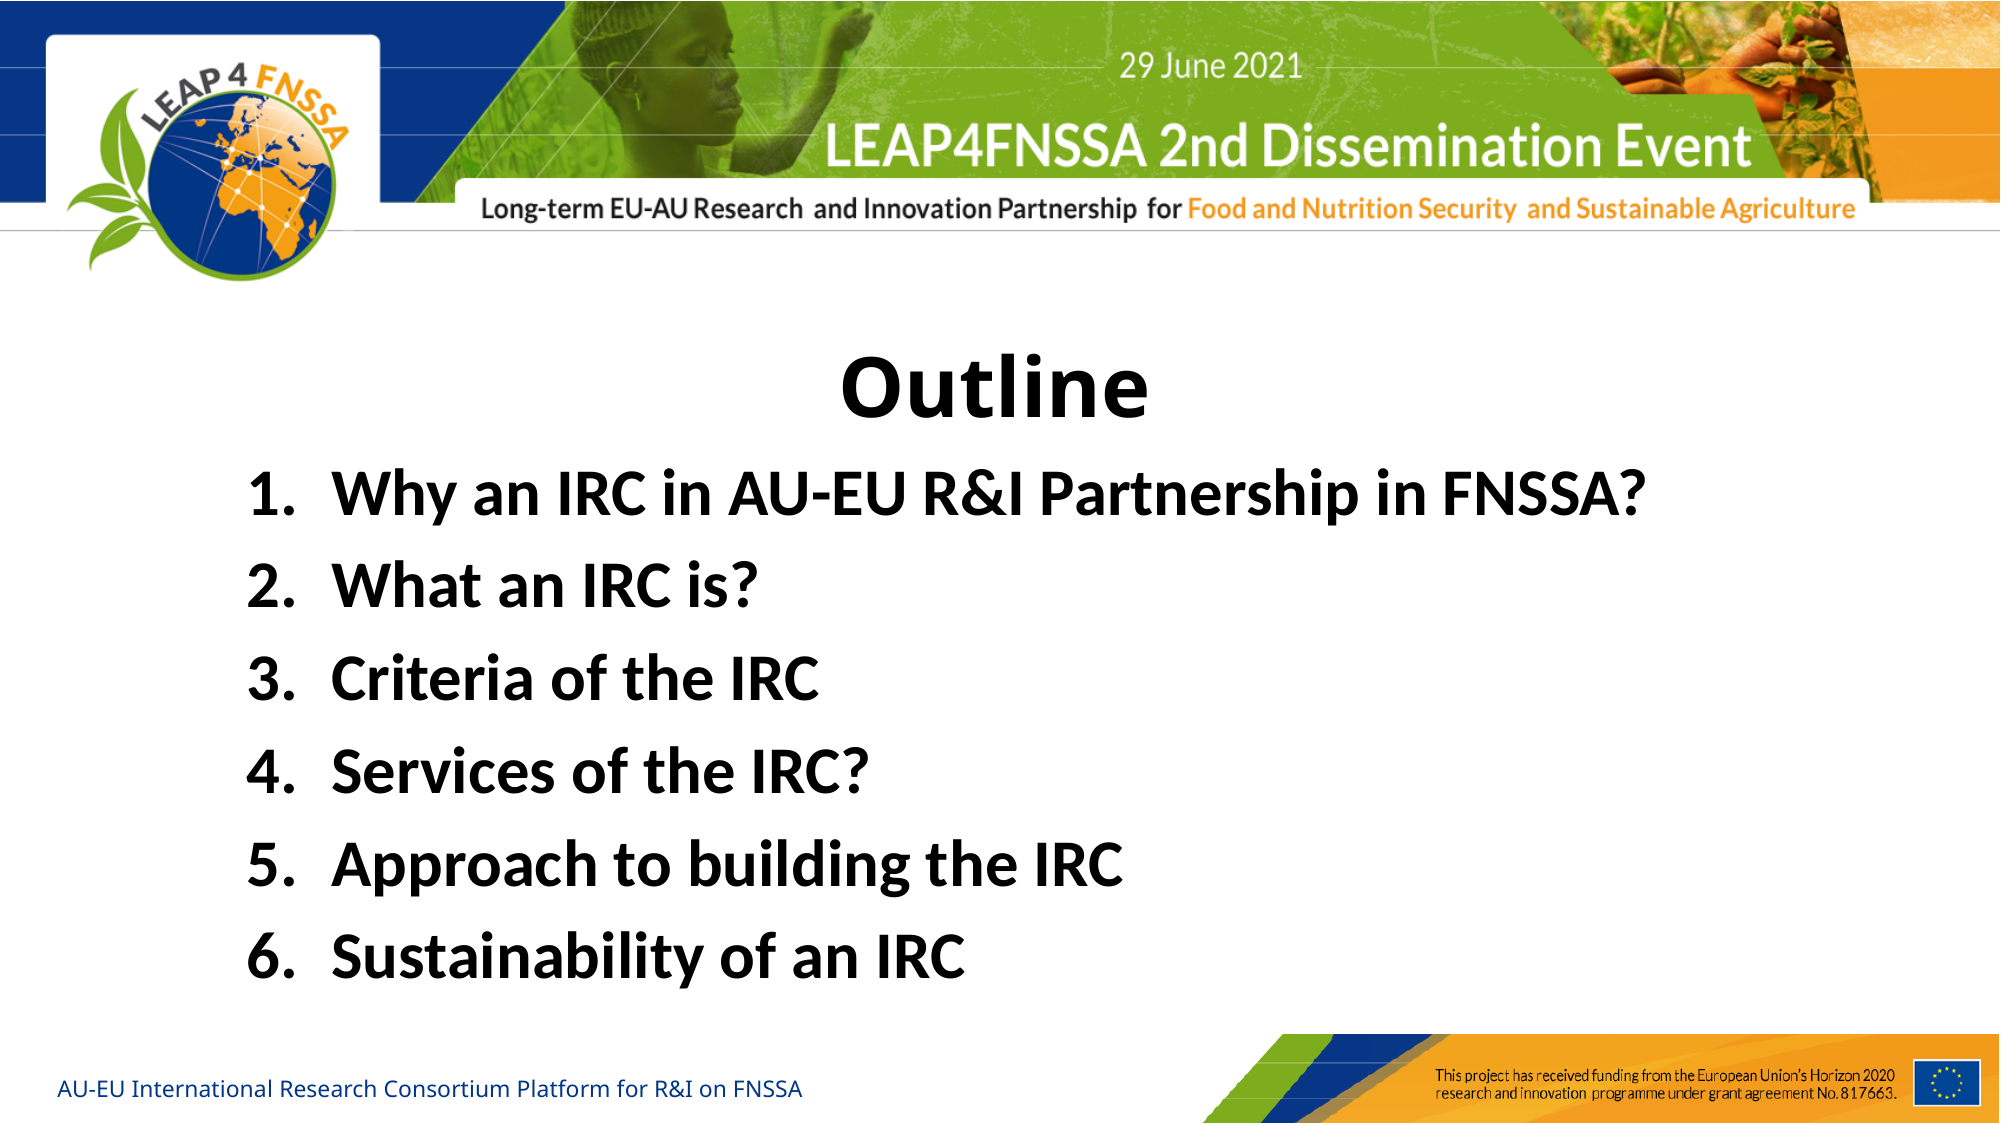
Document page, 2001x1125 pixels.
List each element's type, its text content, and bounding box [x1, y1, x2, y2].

picture [498, 1034, 1999, 1123]
picture [0, 1, 2000, 334]
title Outline [419, 281, 1592, 450]
list Why an IRC in AU-EU R&I Partnership in FNSSA? What an IRC is? Criteria of the IRC Services of the IRC? Approach to building the IRC Sustainability of an IRC [231, 450, 1707, 1014]
text_box AU-EU International Research Consortium Platform for R&I on FNSSA [27, 1067, 990, 1110]
